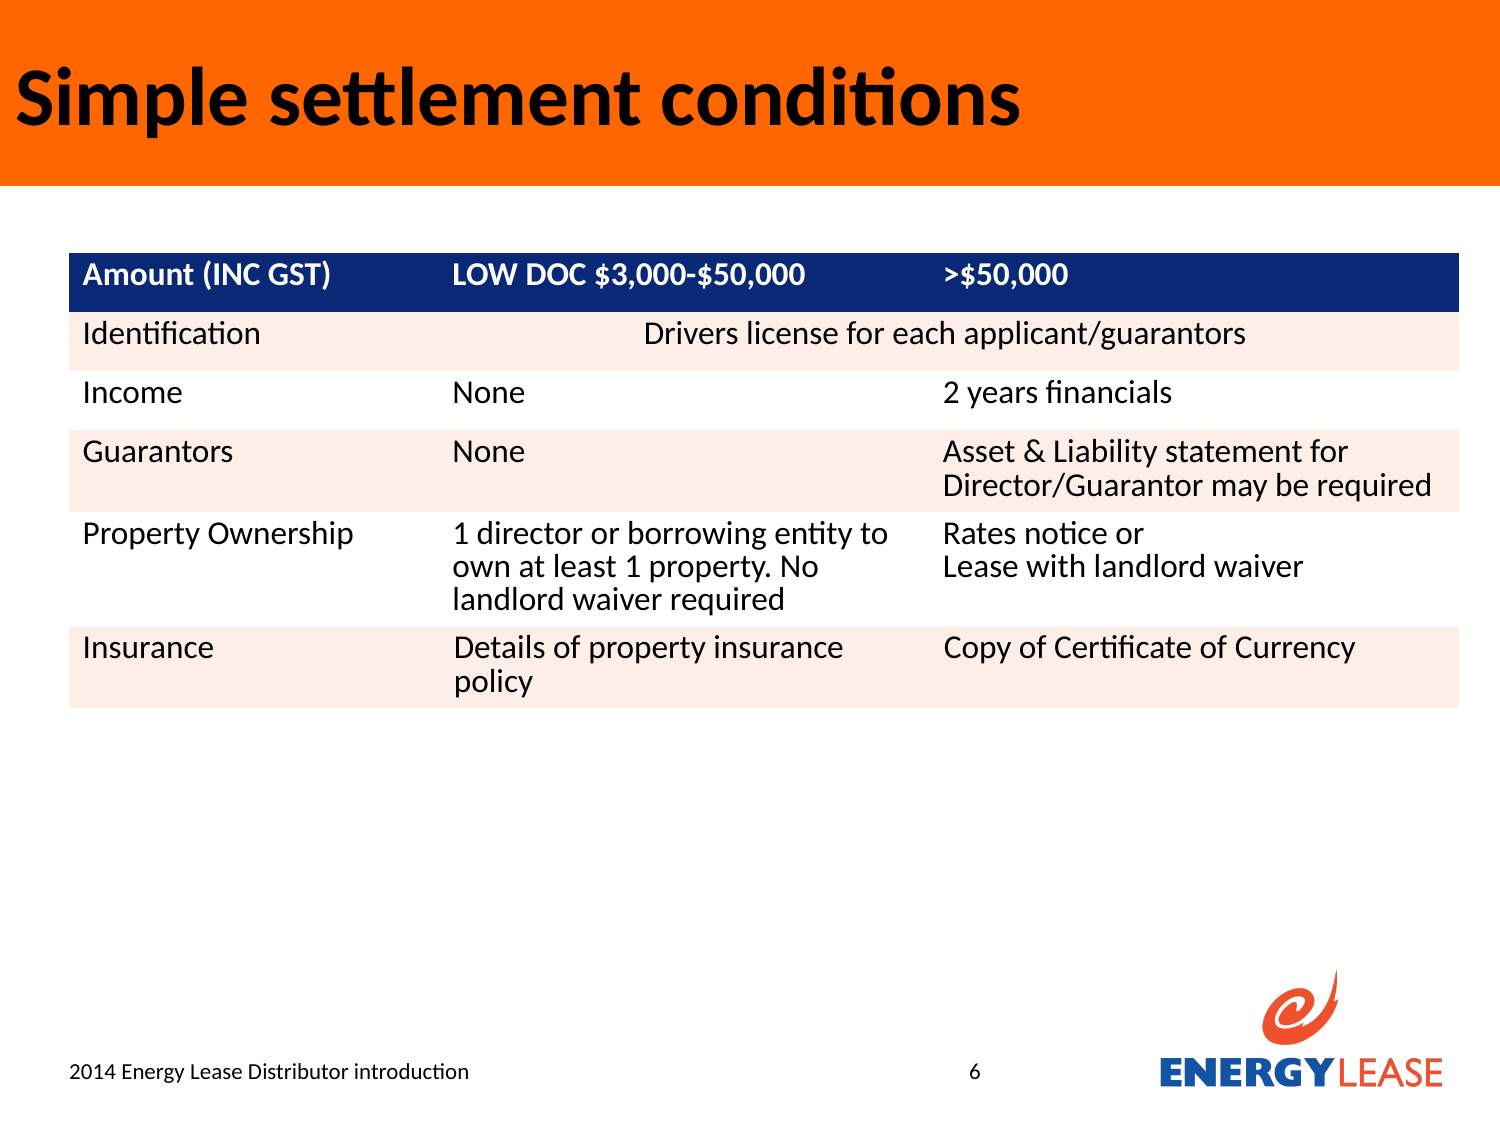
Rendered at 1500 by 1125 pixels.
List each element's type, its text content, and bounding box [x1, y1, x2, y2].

table_cell Income [69, 371, 439, 430]
table_cell Details of property insurance policy [439, 627, 929, 708]
title Simple settlement conditions [0, 0, 1500, 186]
table_cell None [439, 430, 929, 512]
table_cell 1 director or borrowing entity to own at least 1 property. No landlord waiver required [439, 512, 929, 627]
table_cell Asset & Liability statement for Director/Guarantor may be required [929, 430, 1459, 512]
table_header >$50,000 [929, 253, 1459, 312]
table_cell 2 years financials [929, 371, 1459, 430]
table_cell Insurance [69, 627, 439, 708]
picture [1140, 950, 1460, 1111]
table_header Amount (INC GST) [69, 253, 439, 312]
table_cell None [439, 371, 929, 430]
table_header LOW DOC $3,000-$50,000 [439, 253, 929, 312]
table_cell Copy of Certificate of Currency [929, 627, 1459, 708]
text_box 2014 Energy Lease Distributor introduction 6 [54, 1049, 1135, 1092]
table_cell Guarantors [69, 430, 439, 512]
table_cell Property Ownership [69, 512, 439, 627]
table_cell Identification [69, 312, 439, 371]
table_cell Rates notice or Lease with landlord waiver [929, 512, 1459, 627]
table_cell Drivers license for each applicant/guarantors [439, 312, 1459, 371]
